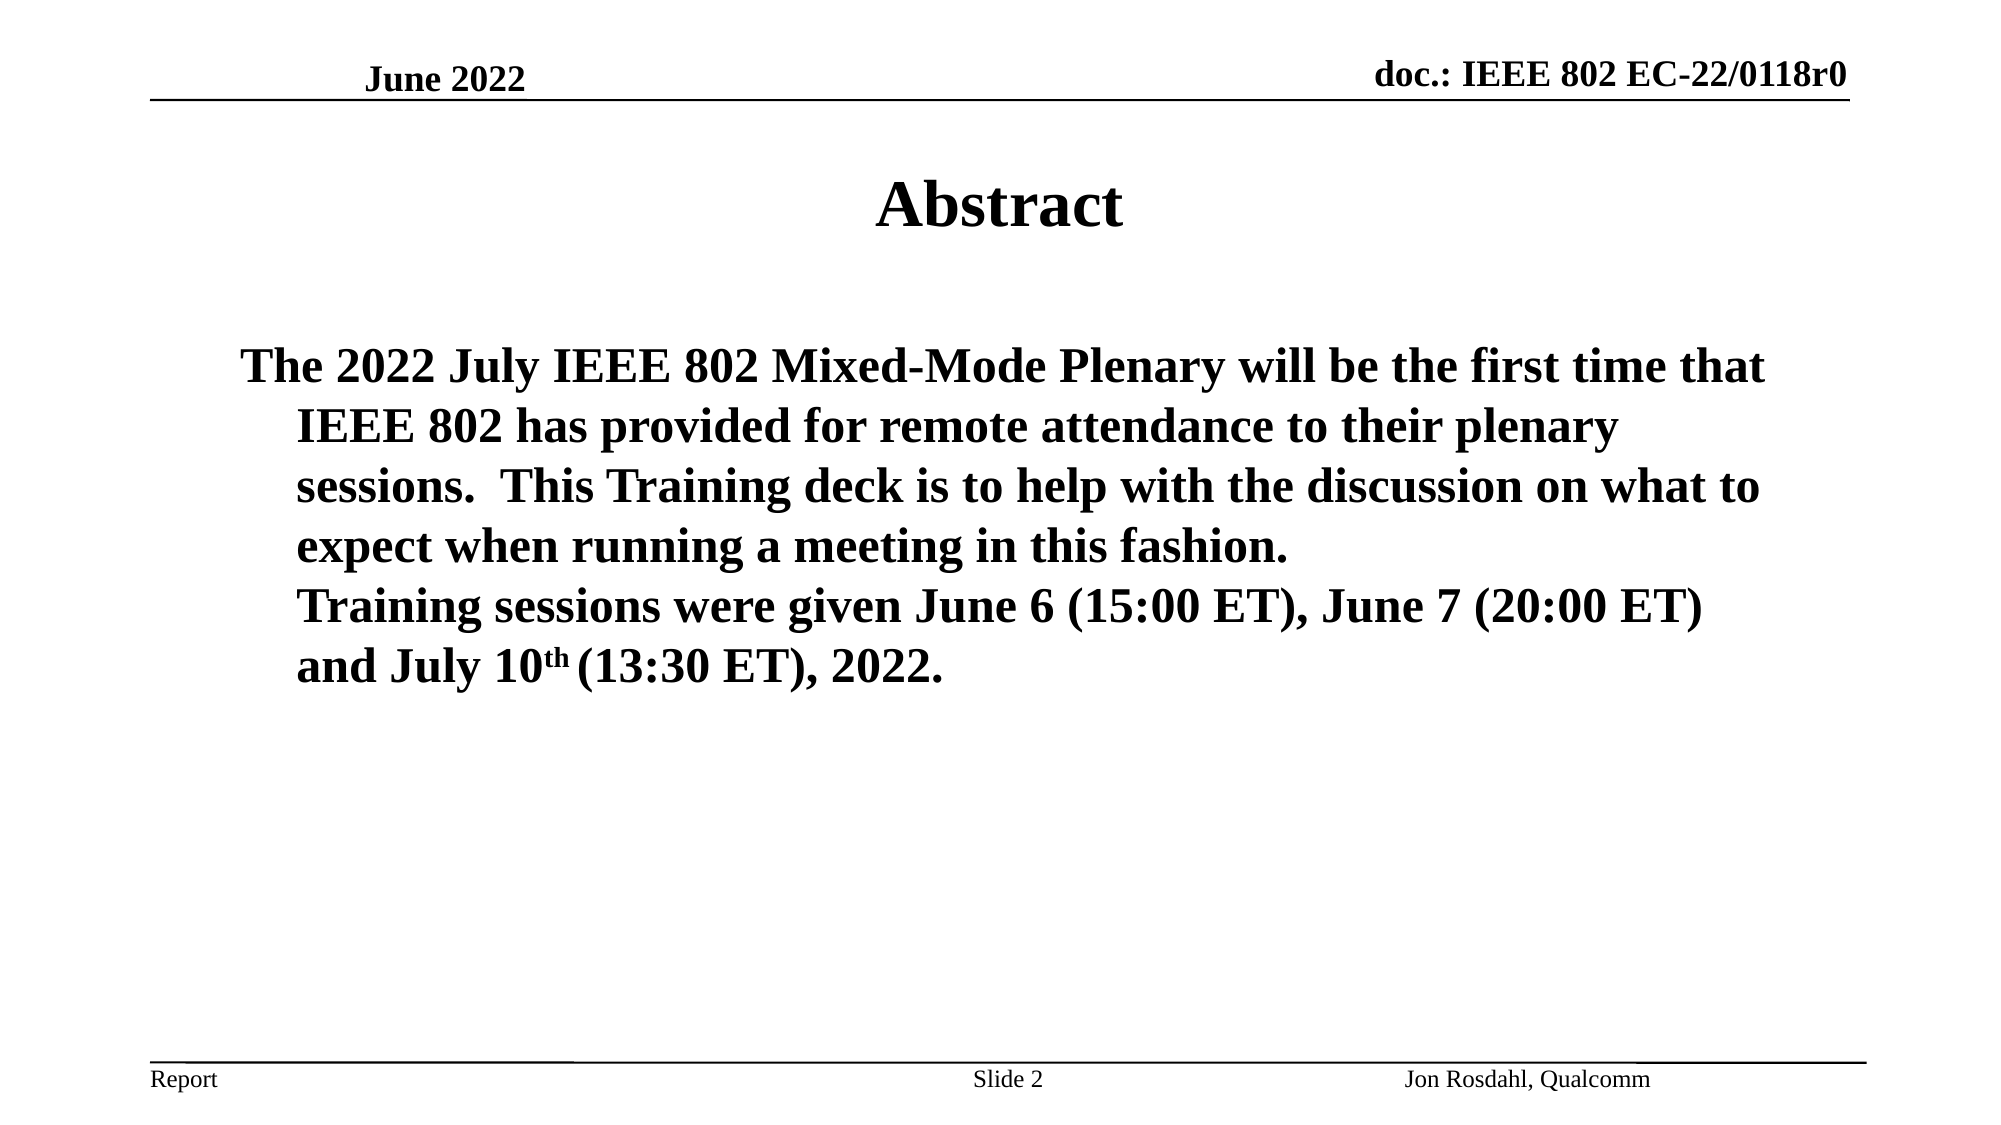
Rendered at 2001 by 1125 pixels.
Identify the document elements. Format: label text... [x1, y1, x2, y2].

list The 2022 July IEEE 802 Mixed-Mode Plenary will be the first time that IEEE 802 has provided for remote attendance to their plenary sessions. This Training deck is to help with the discussion on what to expect when running a meeting in this fashion. Training sessions were given June 6 (15:00 ET), June 7 (20:00 ET) and July 10th (13:30 ET), 2022. [224, 324, 1788, 1001]
slide_number Slide 2 [950, 1061, 1067, 1123]
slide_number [364, 54, 790, 100]
title Abstract [362, 112, 1638, 288]
footer Jon Rosdahl, Qualcomm [1152, 1061, 1652, 1093]
